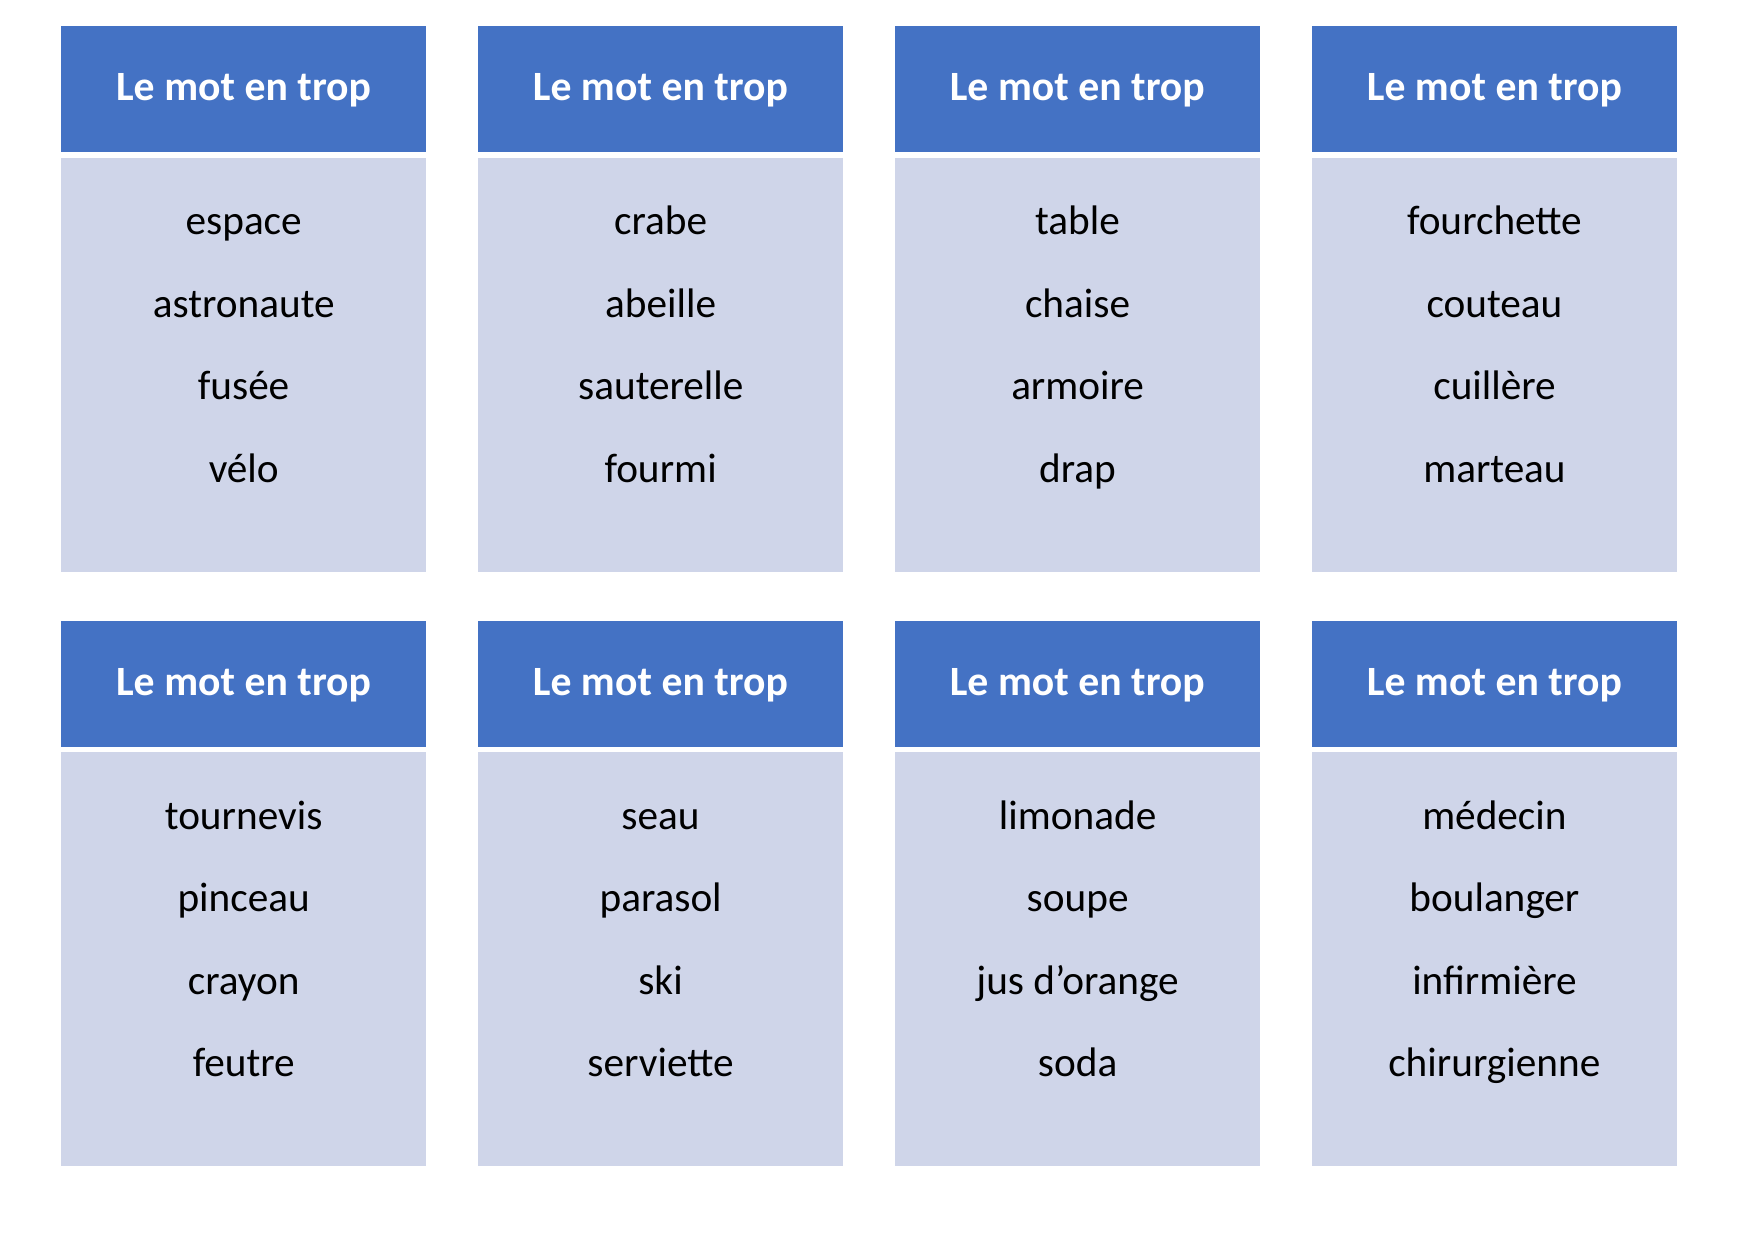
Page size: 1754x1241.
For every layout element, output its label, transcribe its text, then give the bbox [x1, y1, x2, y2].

table_header Le mot en trop [61, 621, 426, 747]
table_header Le mot en trop [478, 26, 843, 152]
table_cell crabe abeille sauterelle fourmi [478, 158, 843, 572]
table_header Le mot en trop [478, 621, 843, 747]
table_cell limonade soupe jus d’orange soda [895, 752, 1260, 1166]
table_cell espace astronaute fusée vélo [61, 158, 426, 572]
table_cell seau parasol ski serviette [478, 752, 843, 1166]
table_header Le mot en trop [61, 26, 426, 152]
table_header Le mot en trop [895, 26, 1260, 152]
table_cell table chaise armoire drap [895, 158, 1260, 572]
table_header Le mot en trop [895, 621, 1260, 747]
table_cell médecin boulanger infirmière chirurgienne [1312, 752, 1677, 1166]
table_cell fourchette couteau cuillère marteau [1312, 158, 1677, 572]
table_header Le mot en trop [1312, 621, 1677, 747]
table_header Le mot en trop [1312, 26, 1677, 152]
table_cell tournevis pinceau crayon feutre [61, 752, 426, 1166]
